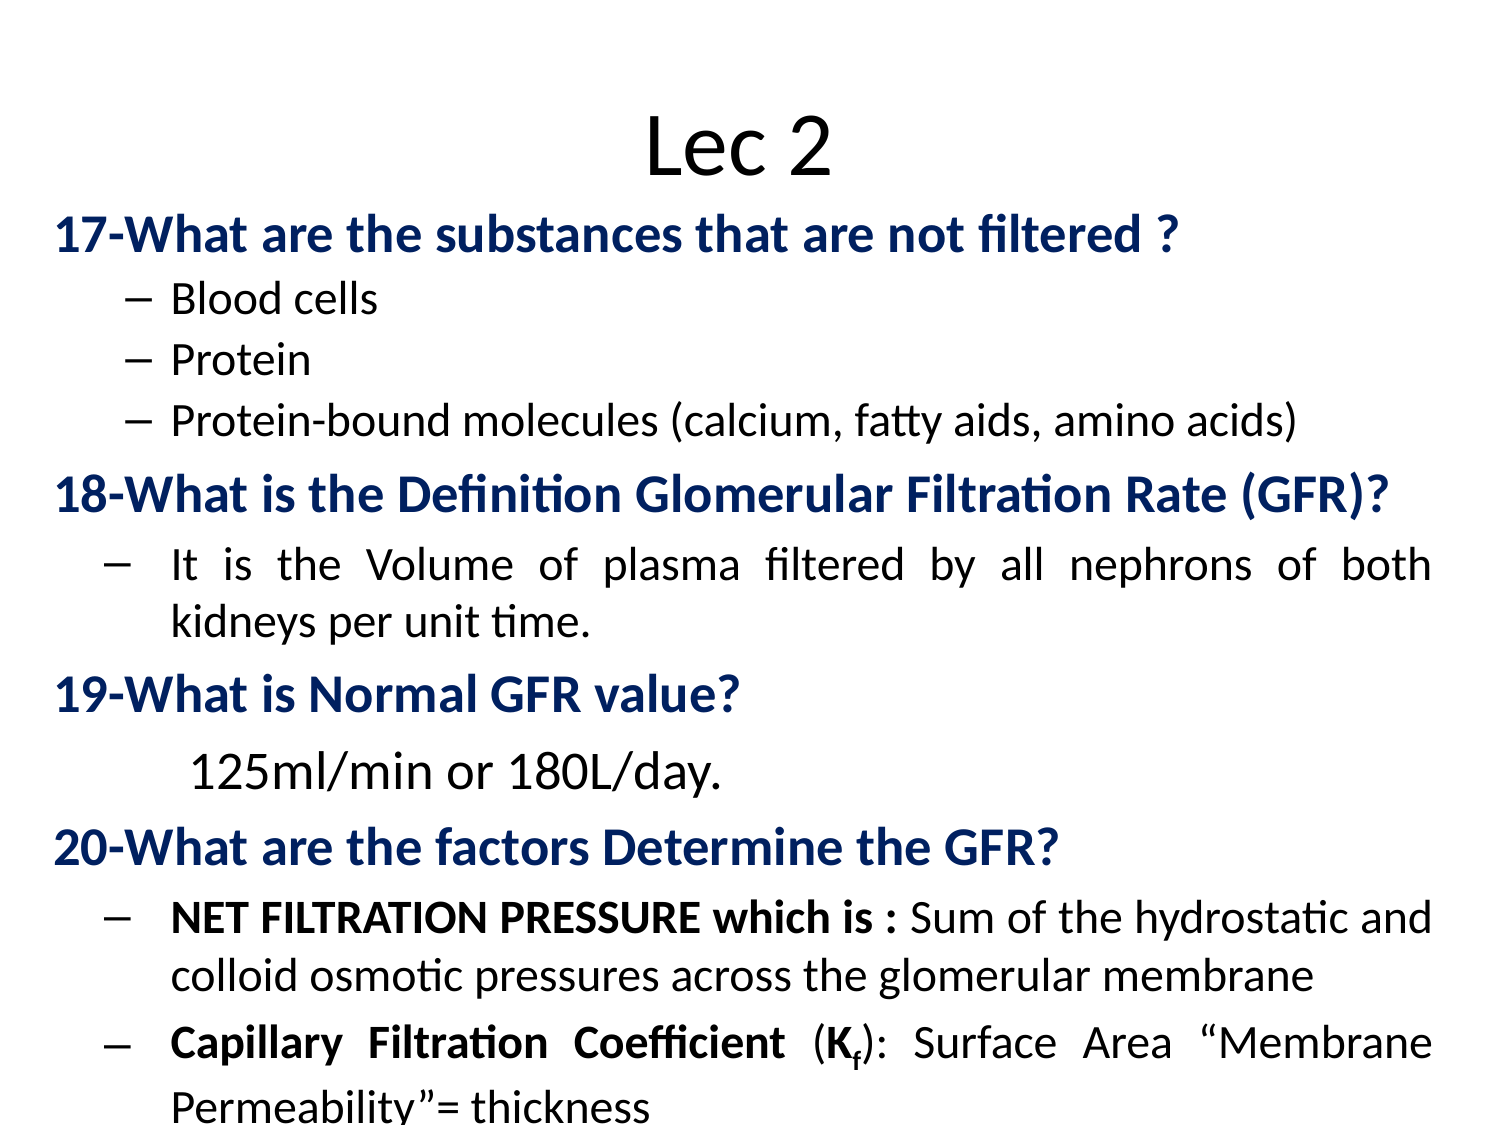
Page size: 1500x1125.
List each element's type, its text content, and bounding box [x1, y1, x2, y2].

list 17-What are the substances that are not filtered ? Blood cells Protein Protein-bound molecules (calcium, fatty aids, amino acids) 18-What is the Definition Glomerular Filtration Rate (GFR)? It is the Volume of plasma filtered by all nephrons of both kidneys per unit time. 19-What is Normal GFR value? 125ml/min or 180L/day. 20-What are the factors Determine the GFR? NET FILTRATION PRESSURE which is : Sum of the hydrostatic and colloid osmotic pressures across the glomerular membrane Capillary Filtration Coefficient (Kf): Surface Area “Membrane Permeability”= thickness [38, 190, 1449, 1125]
title Lec 2 [75, 45, 1425, 190]
